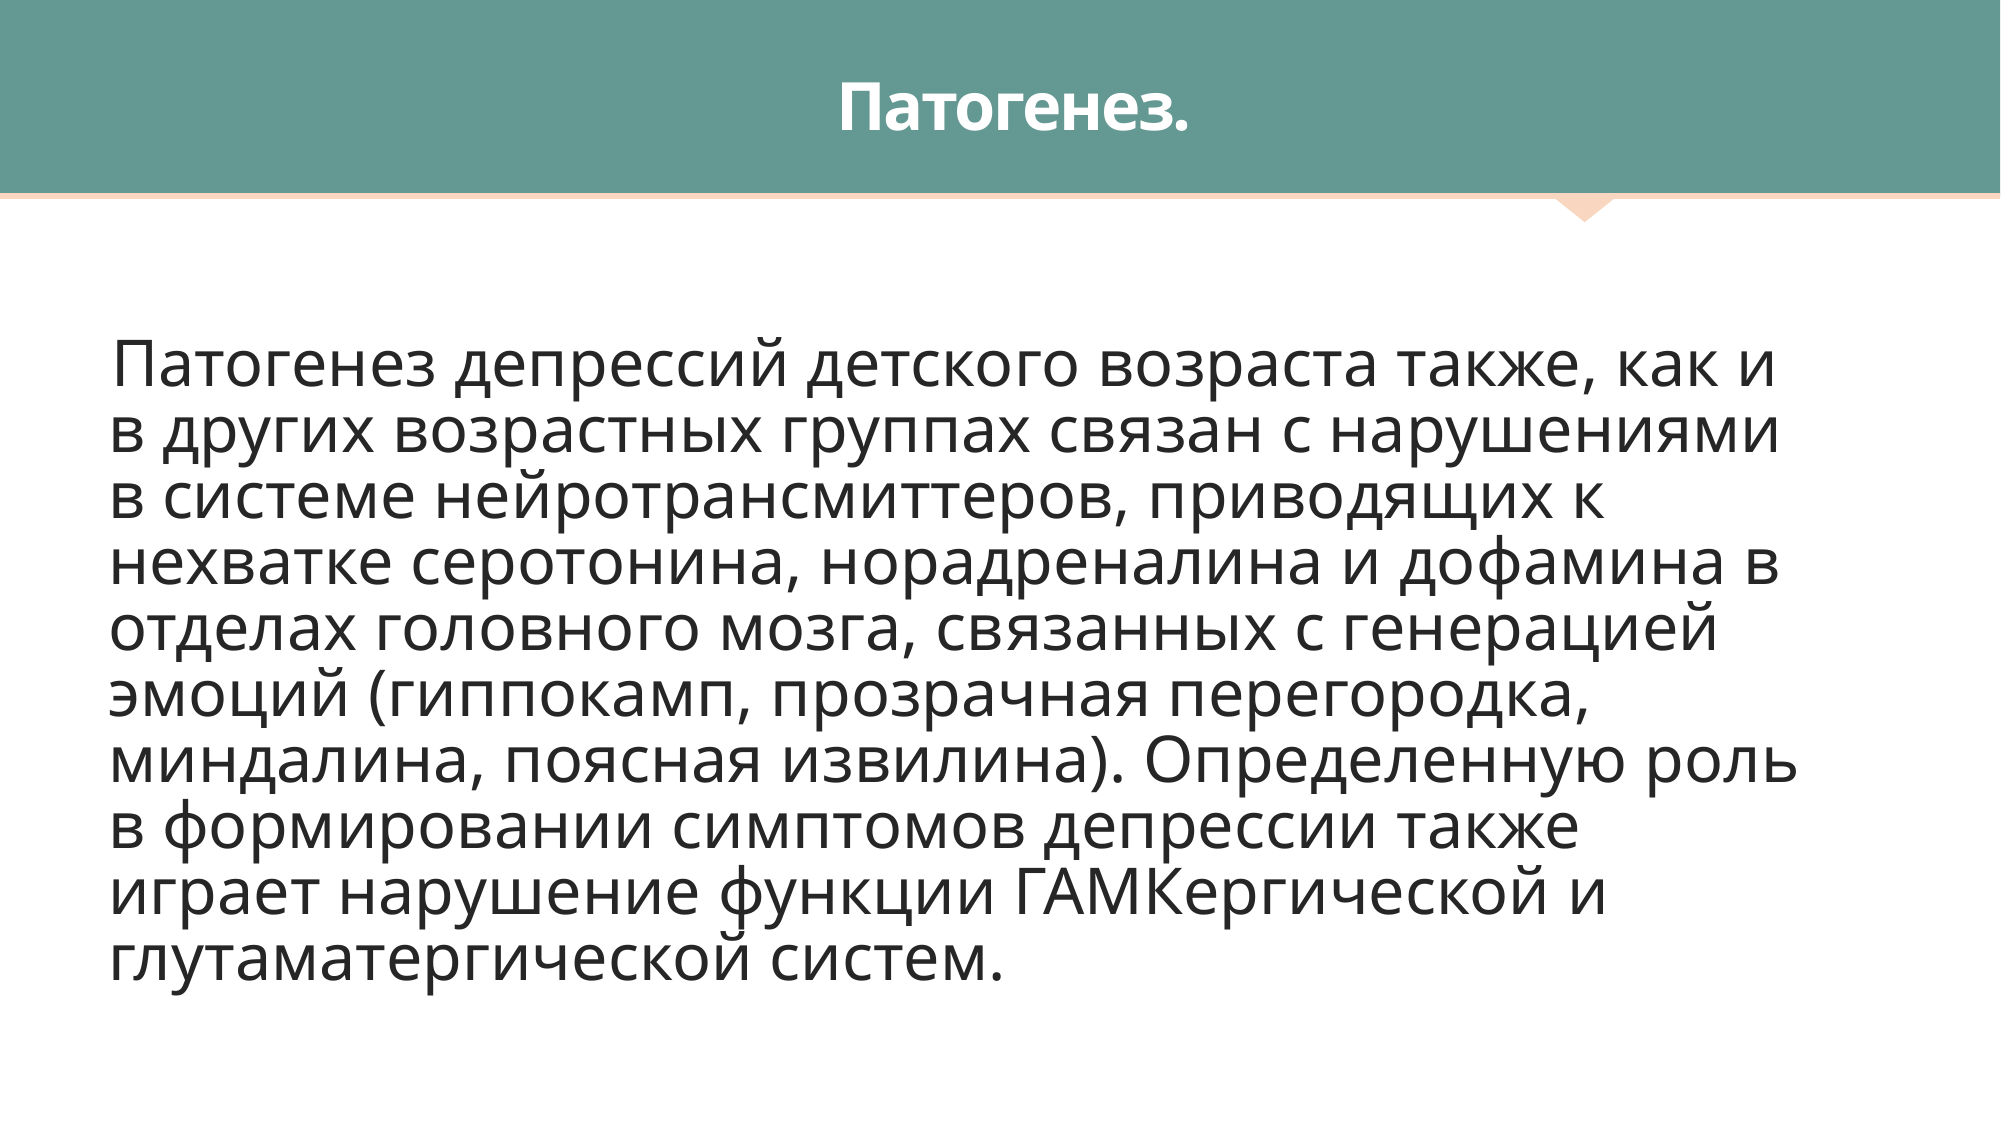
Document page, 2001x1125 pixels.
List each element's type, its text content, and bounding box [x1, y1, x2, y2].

list Патогенез депрессий детского возраста также, как и в других возрастных группах связан с нарушениями в системе нейротрансмиттеров, приводящих к нехватке серотонина, норадреналина и дофамина в отделах головного мозга, связанных с генерацией эмоций (гиппокамп, прозрачная перегородка, миндалина, поясная извилина). Определенную роль в формировании симптомов депрессии также играет нарушение функции ГАМКергической и глутаматергической систем. [78, 326, 1819, 1047]
title Патогенез. [137, 24, 1905, 197]
